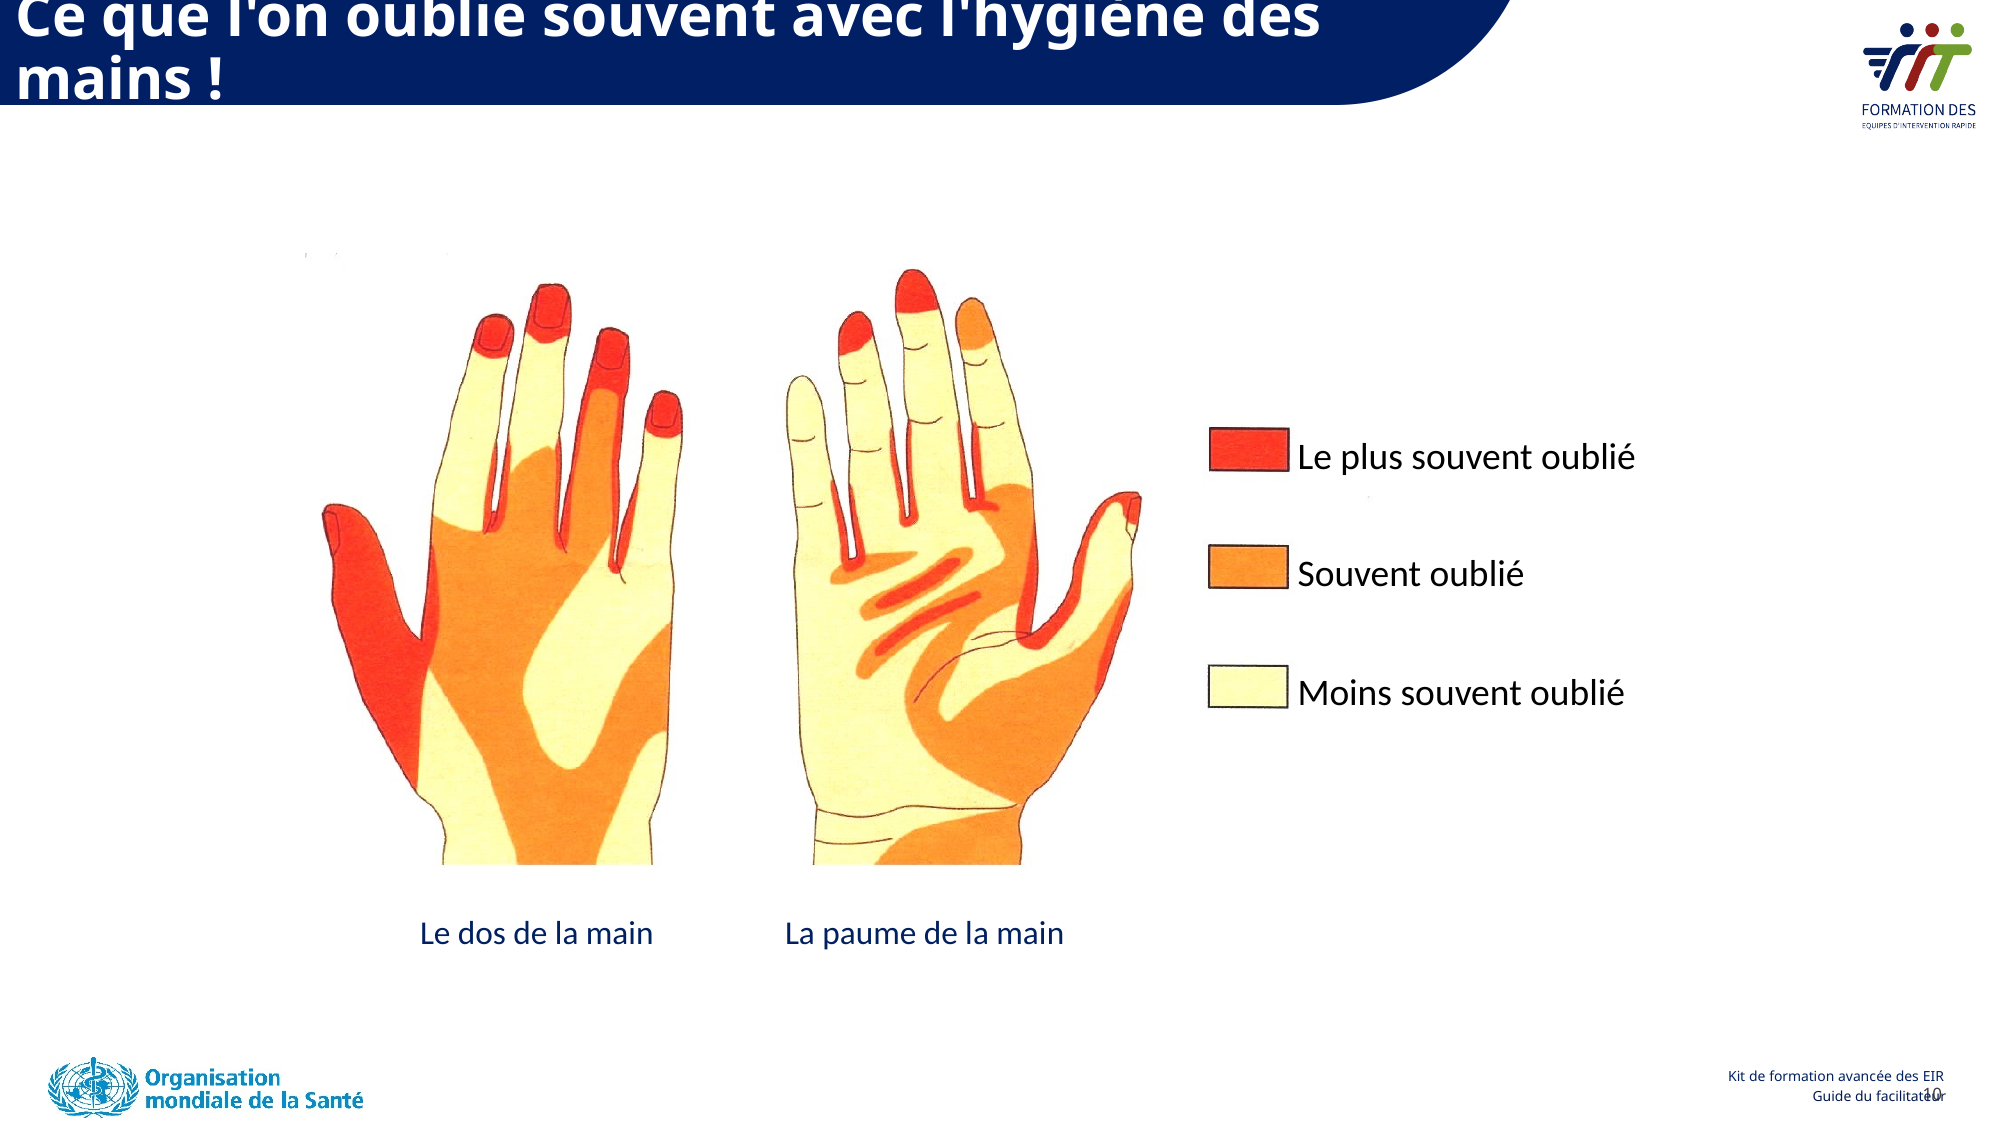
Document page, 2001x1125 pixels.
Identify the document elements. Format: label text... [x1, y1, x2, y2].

picture [1862, 22, 1976, 130]
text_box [304, 253, 1751, 941]
picture [0, 0, 1533, 105]
title Ce que l'on oublie souvent avec l'hygiène des mains ! [7, 0, 1544, 104]
picture [48, 1057, 363, 1118]
